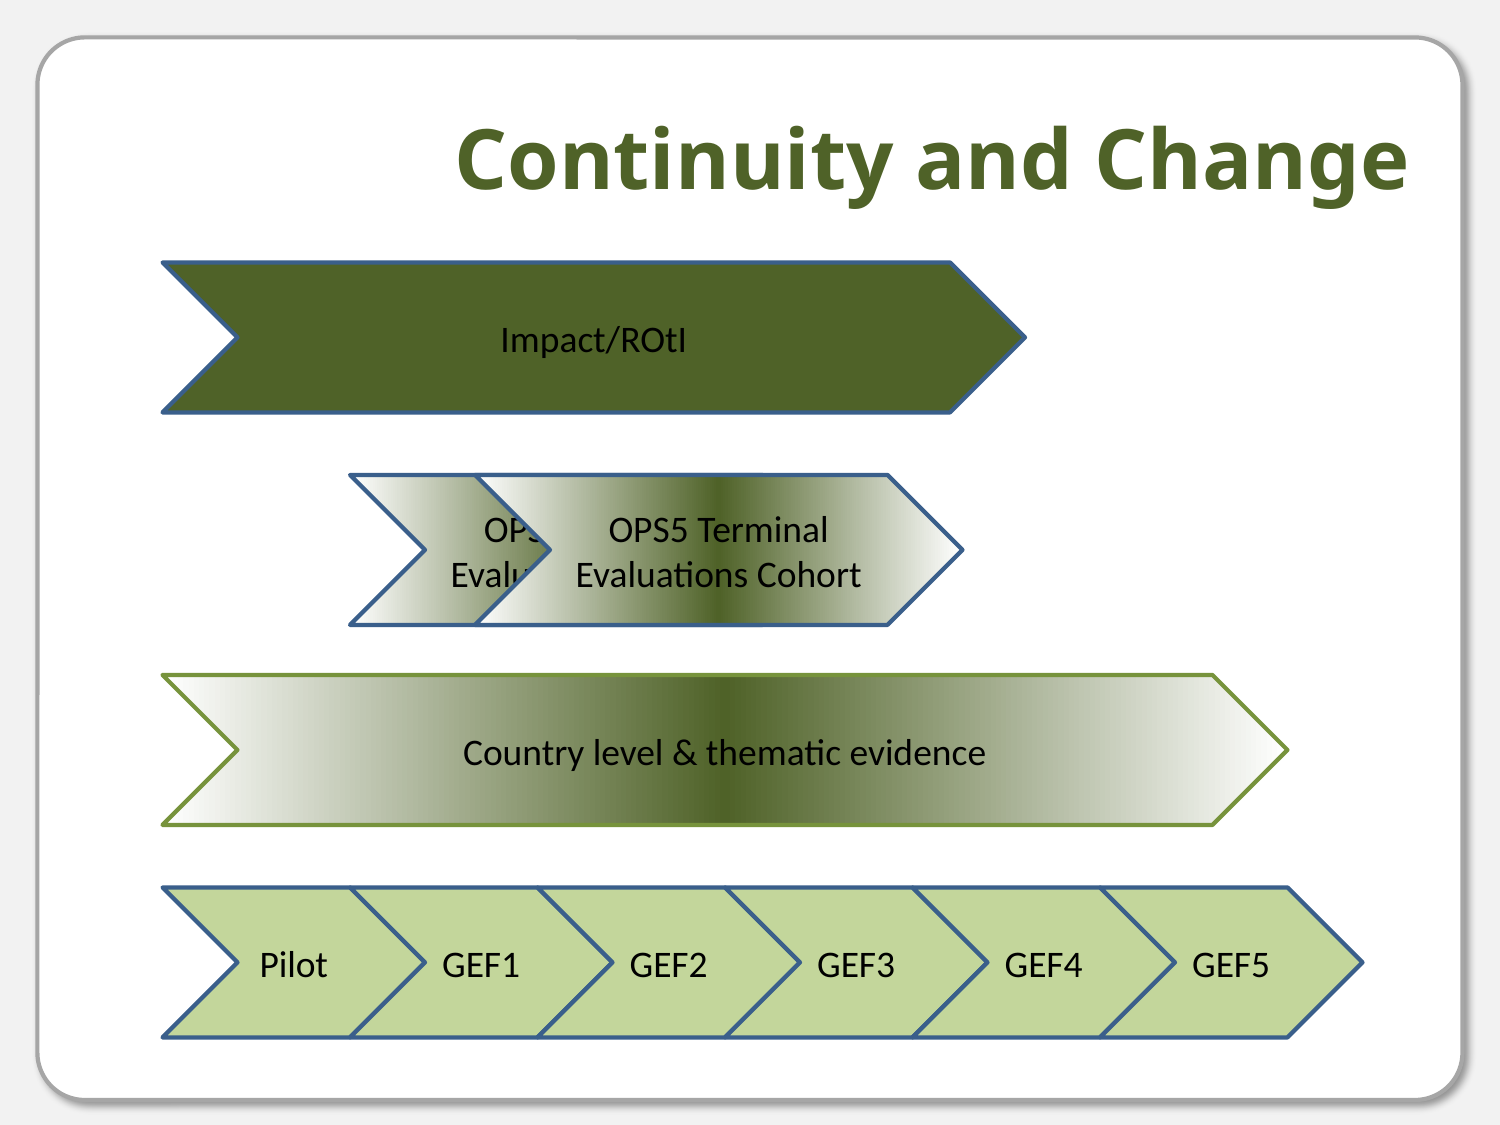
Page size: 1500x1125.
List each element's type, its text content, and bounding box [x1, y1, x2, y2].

text_box Impact/ROtI [160, 260, 1028, 415]
text_box GEF2 [535, 885, 796, 1040]
text_box GEF3 [723, 885, 983, 1040]
text_box Country level & thematic evidence [160, 672, 1290, 828]
text_box GEF4 [910, 885, 1171, 1040]
text_box GEF5 [1098, 885, 1365, 1040]
text_box OPS4 Terminal Evaluations Cohort [348, 472, 546, 628]
text_box GEF1 [348, 885, 608, 1040]
text_box OPS5 Terminal Evaluations Cohort [473, 472, 965, 628]
text_box Pilot [160, 885, 421, 1040]
title Continuity and Change [75, 62, 1425, 250]
